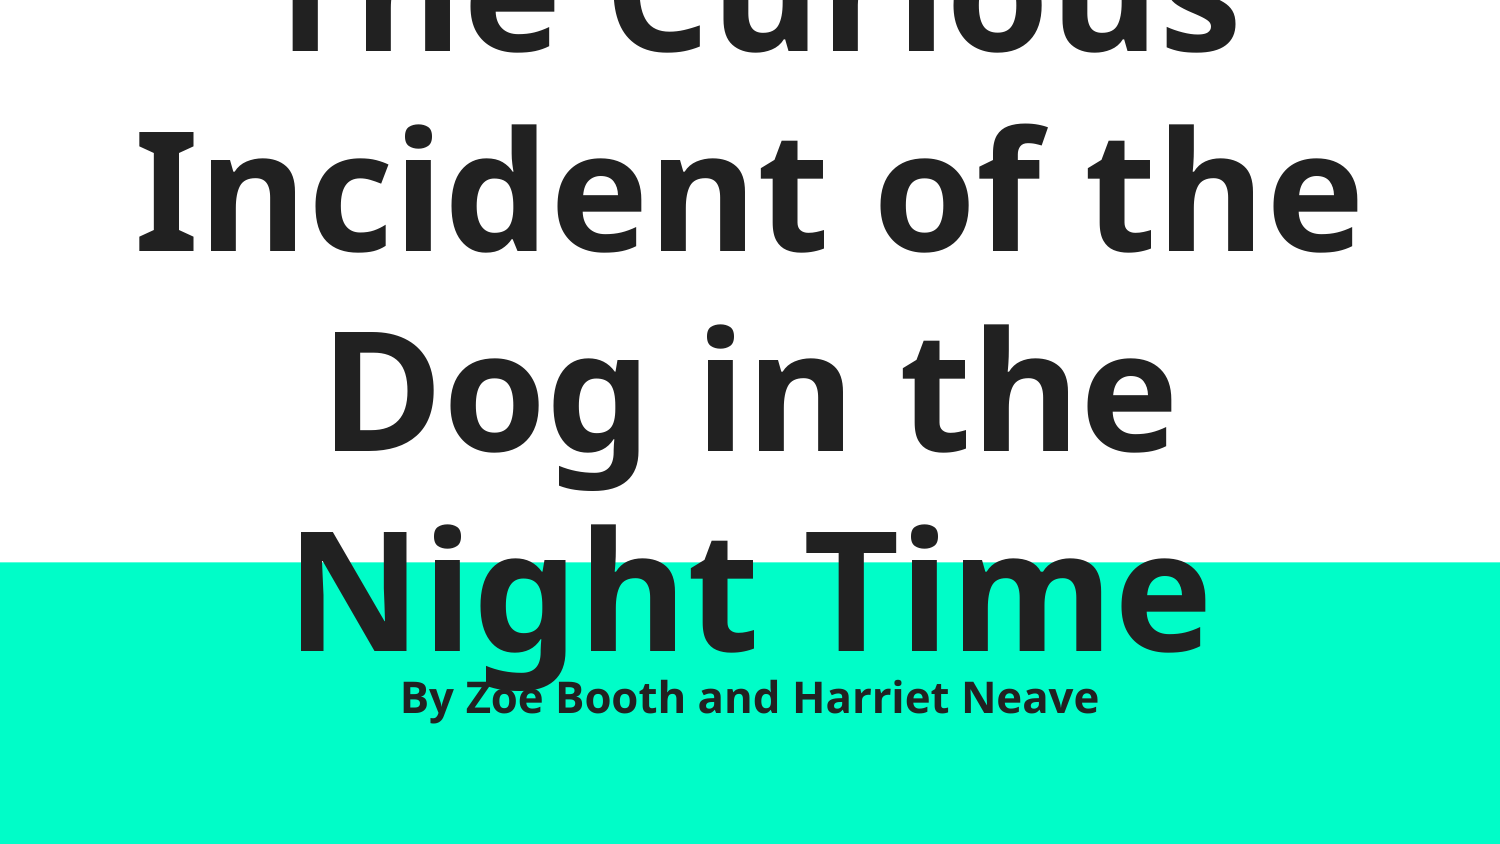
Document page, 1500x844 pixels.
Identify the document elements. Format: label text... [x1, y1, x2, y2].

title The Curious Incident of the Dog in the Night Time [51, 64, 1449, 506]
subtitle By Zoe Booth and Harriet Neave [51, 638, 1449, 755]
